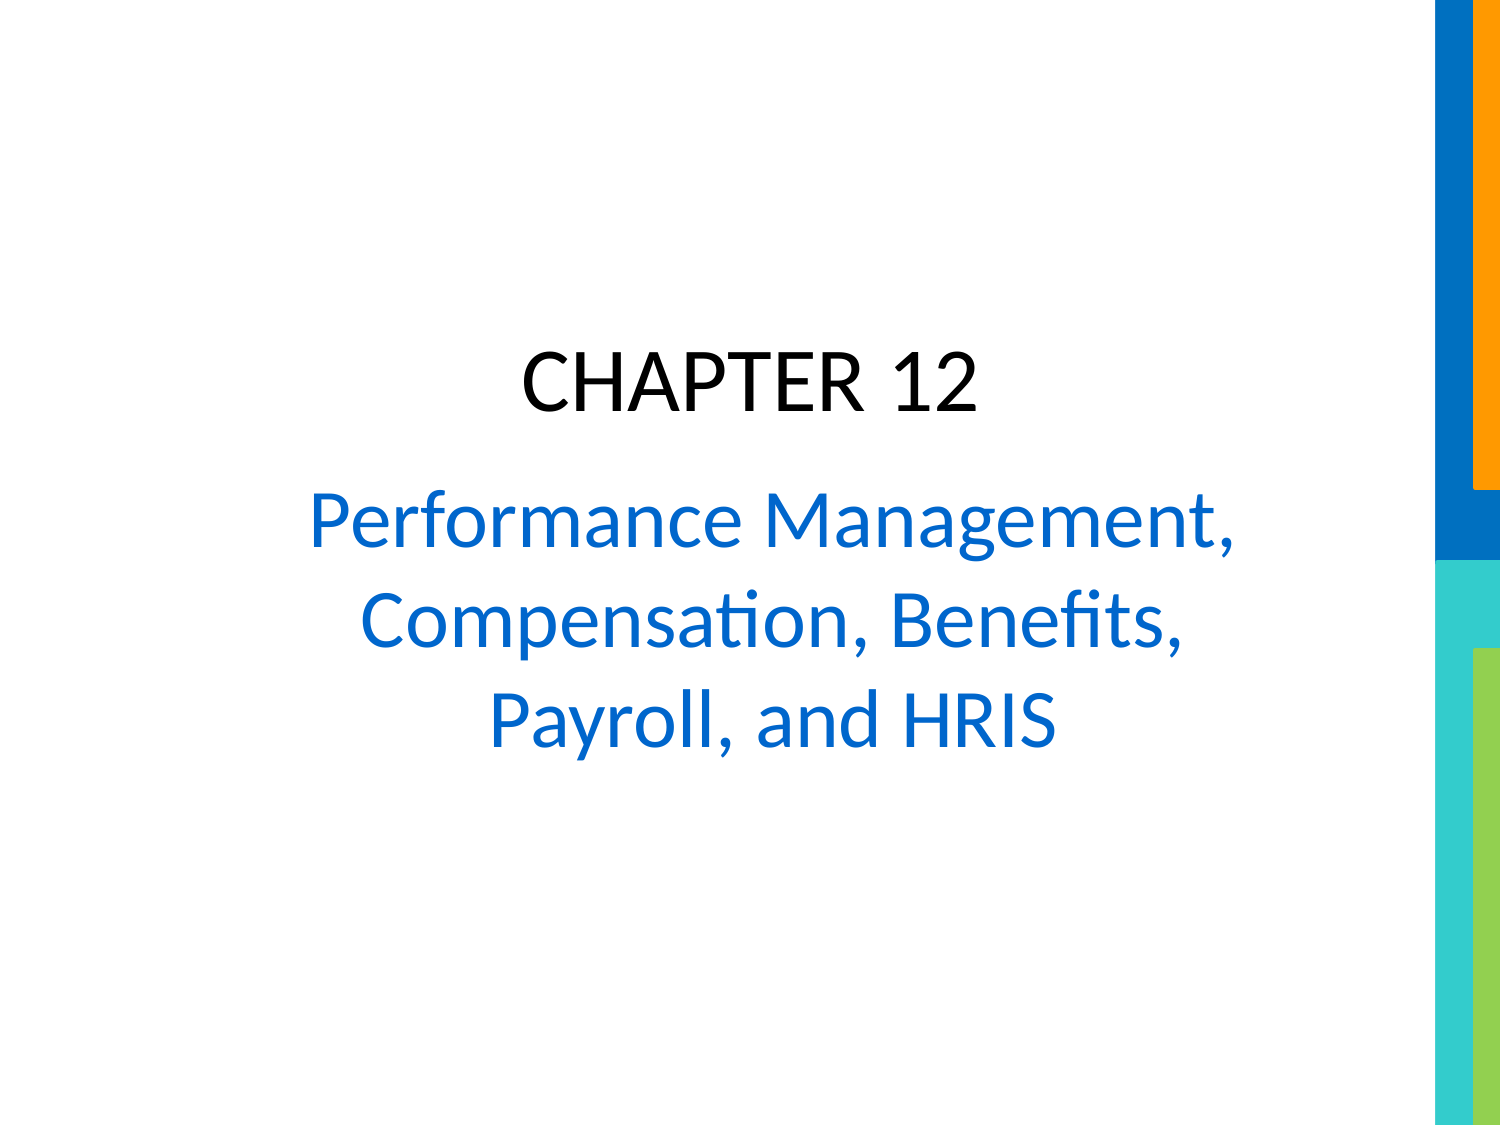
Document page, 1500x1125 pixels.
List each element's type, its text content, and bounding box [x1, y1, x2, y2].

subtitle Performance Management, Compensation, Benefits, Payroll, and HRIS [230, 456, 1317, 744]
title CHAPTER 12 [64, 275, 1438, 475]
